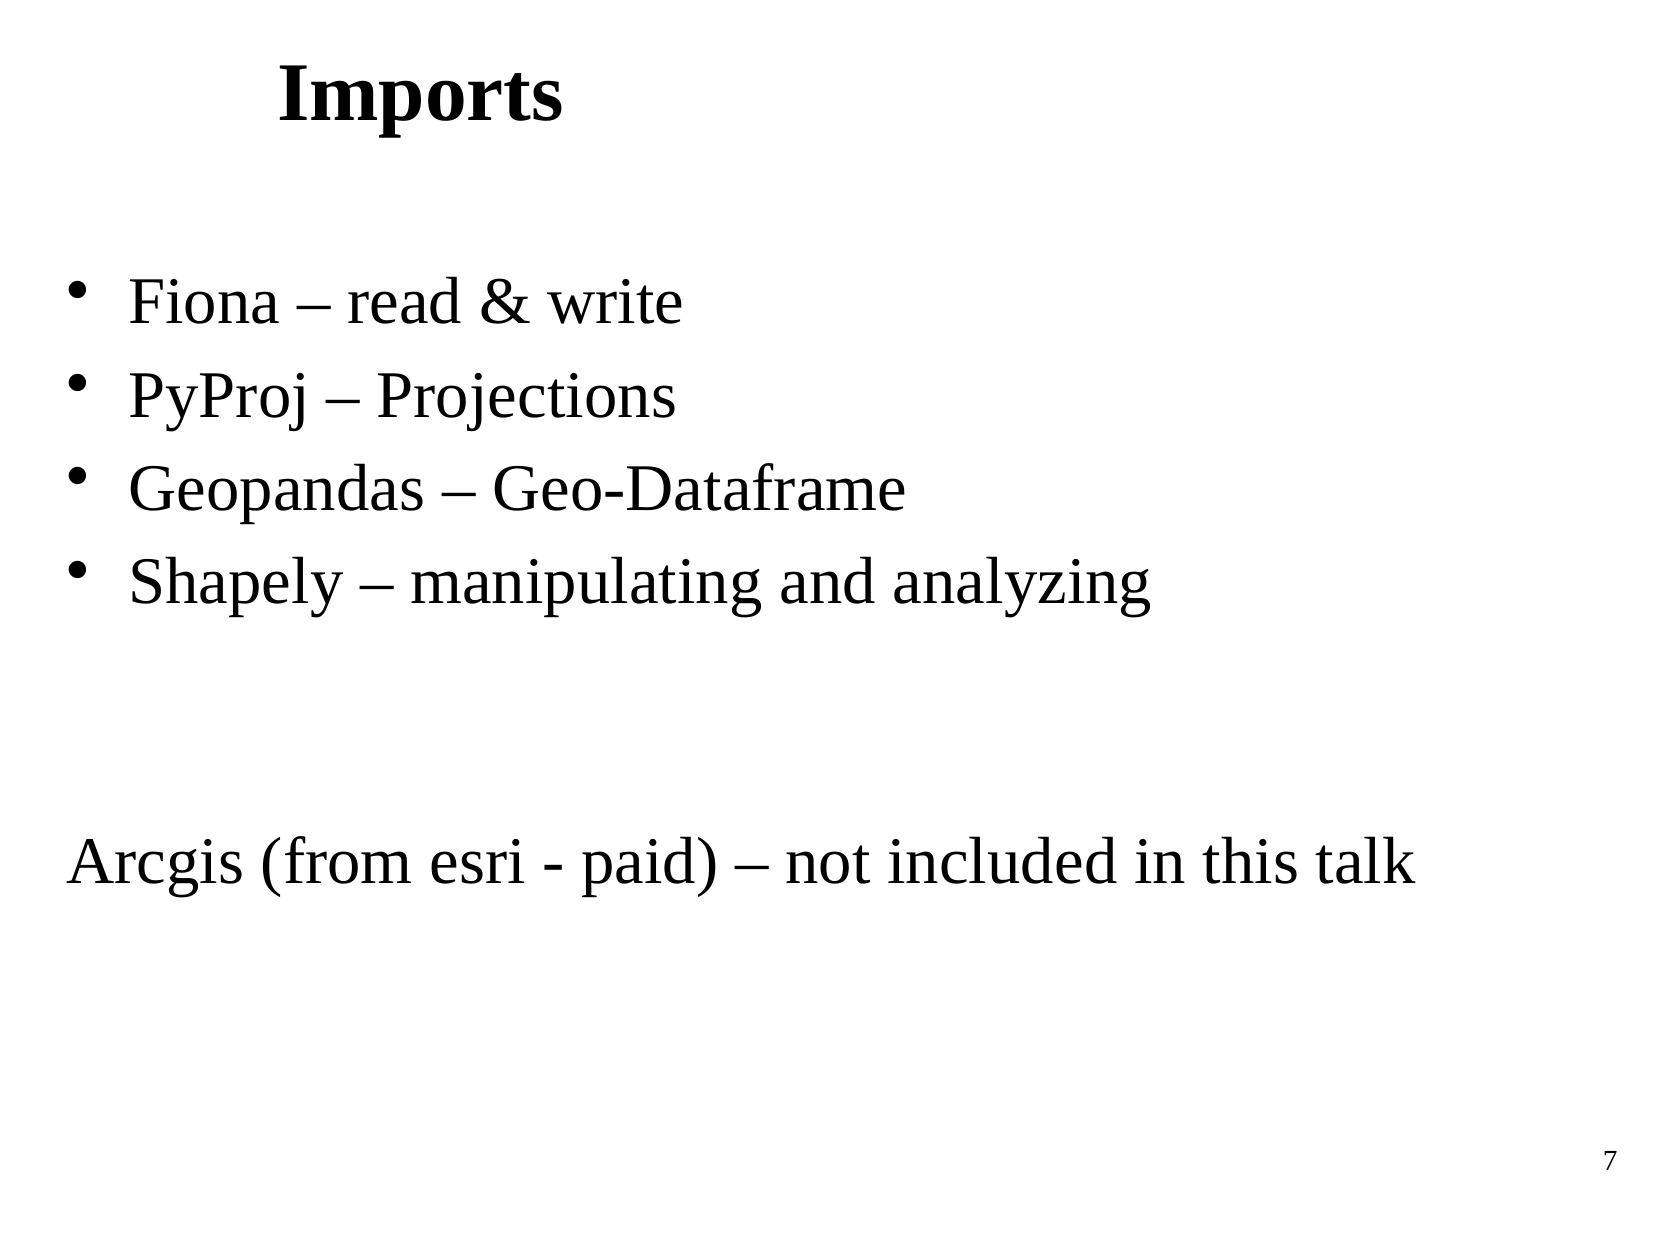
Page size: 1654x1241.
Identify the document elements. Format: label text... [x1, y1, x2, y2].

title Imports [260, 12, 1627, 162]
list Fiona – read & write PyProj – Projections Geopandas – Geo-Dataframe Shapely – manipulating and analyzing Arcgis (from esri - paid) – not included in this talk [49, 248, 1614, 1103]
slide_number 7 [1289, 1136, 1635, 1220]
